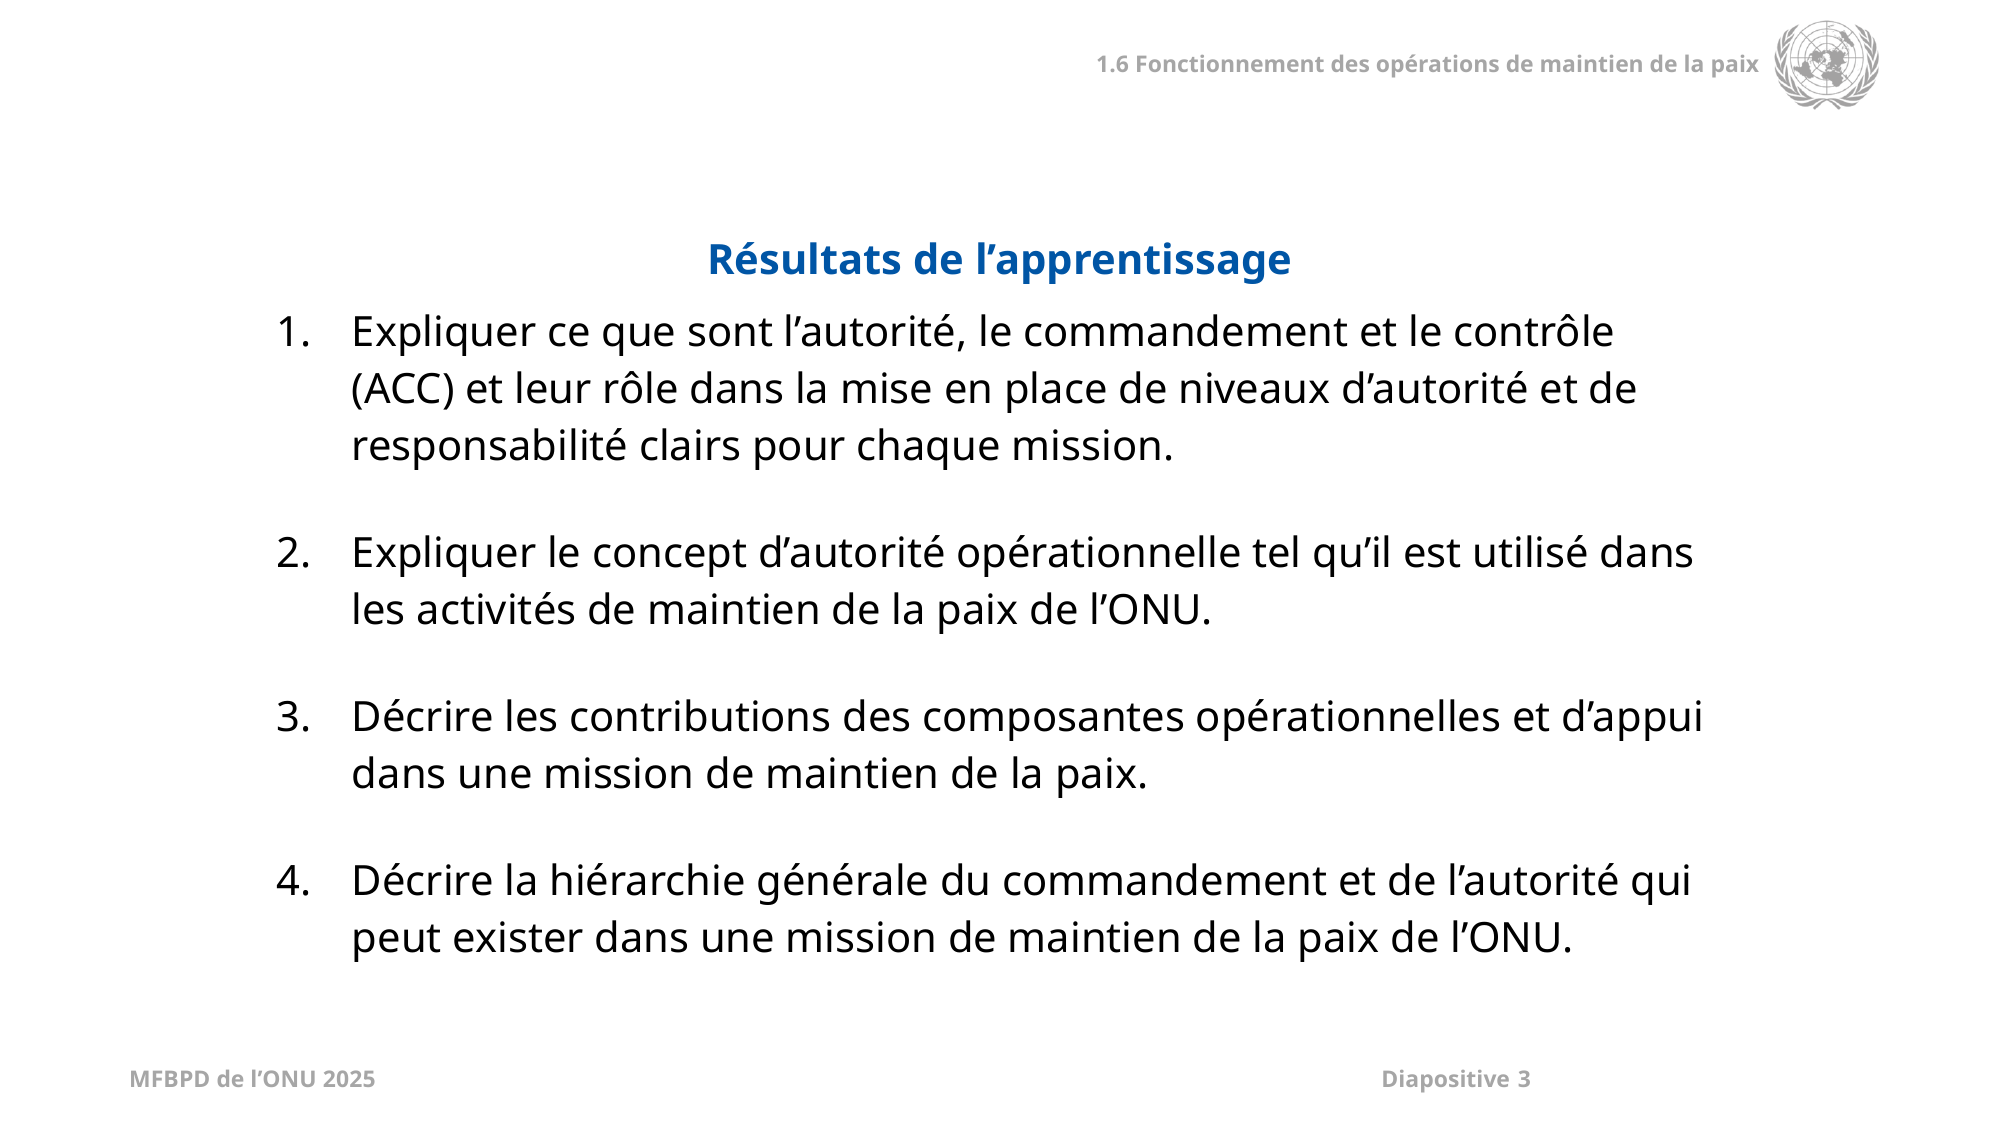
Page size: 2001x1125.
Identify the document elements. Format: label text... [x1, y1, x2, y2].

table_header Résultats de l’apprentissage [262, 223, 1738, 295]
table_cell Expliquer ce que sont l’autorité, le commandement et le contrôle (ACC) et leur rôle dans la mise en place de niveaux d’autorité et de responsabilité clairs pour chaque mission. Expliquer le concept d’autorité opérationnelle tel qu’il est utilisé dans les activités de maintien de la paix de l’ONU. Décrire les contributions des composantes opérationnelles et d’appui dans une mission de maintien de la paix. Décrire la hiérarchie générale du commandement et de l’autorité qui peut exister dans une mission de maintien de la paix de l’ONU. [262, 295, 1738, 972]
